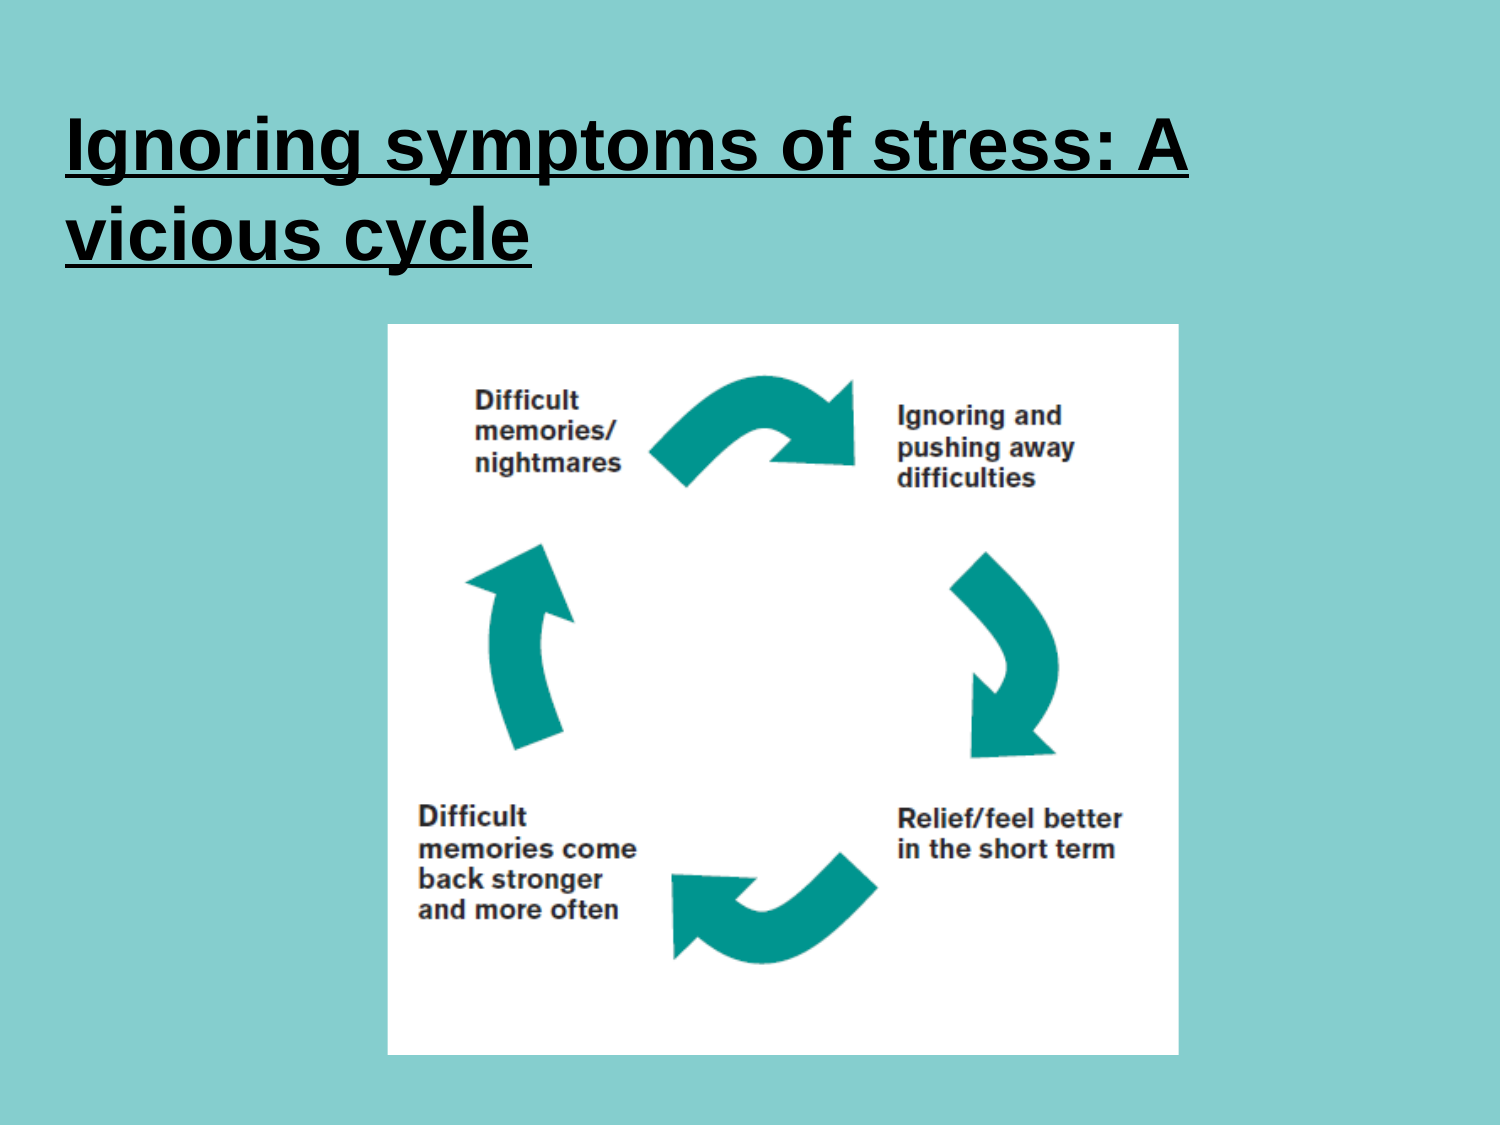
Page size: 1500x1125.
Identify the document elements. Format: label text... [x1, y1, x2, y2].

picture [387, 324, 1180, 1055]
title Ignoring symptoms of stress: A vicious cycle [50, 87, 1413, 288]
